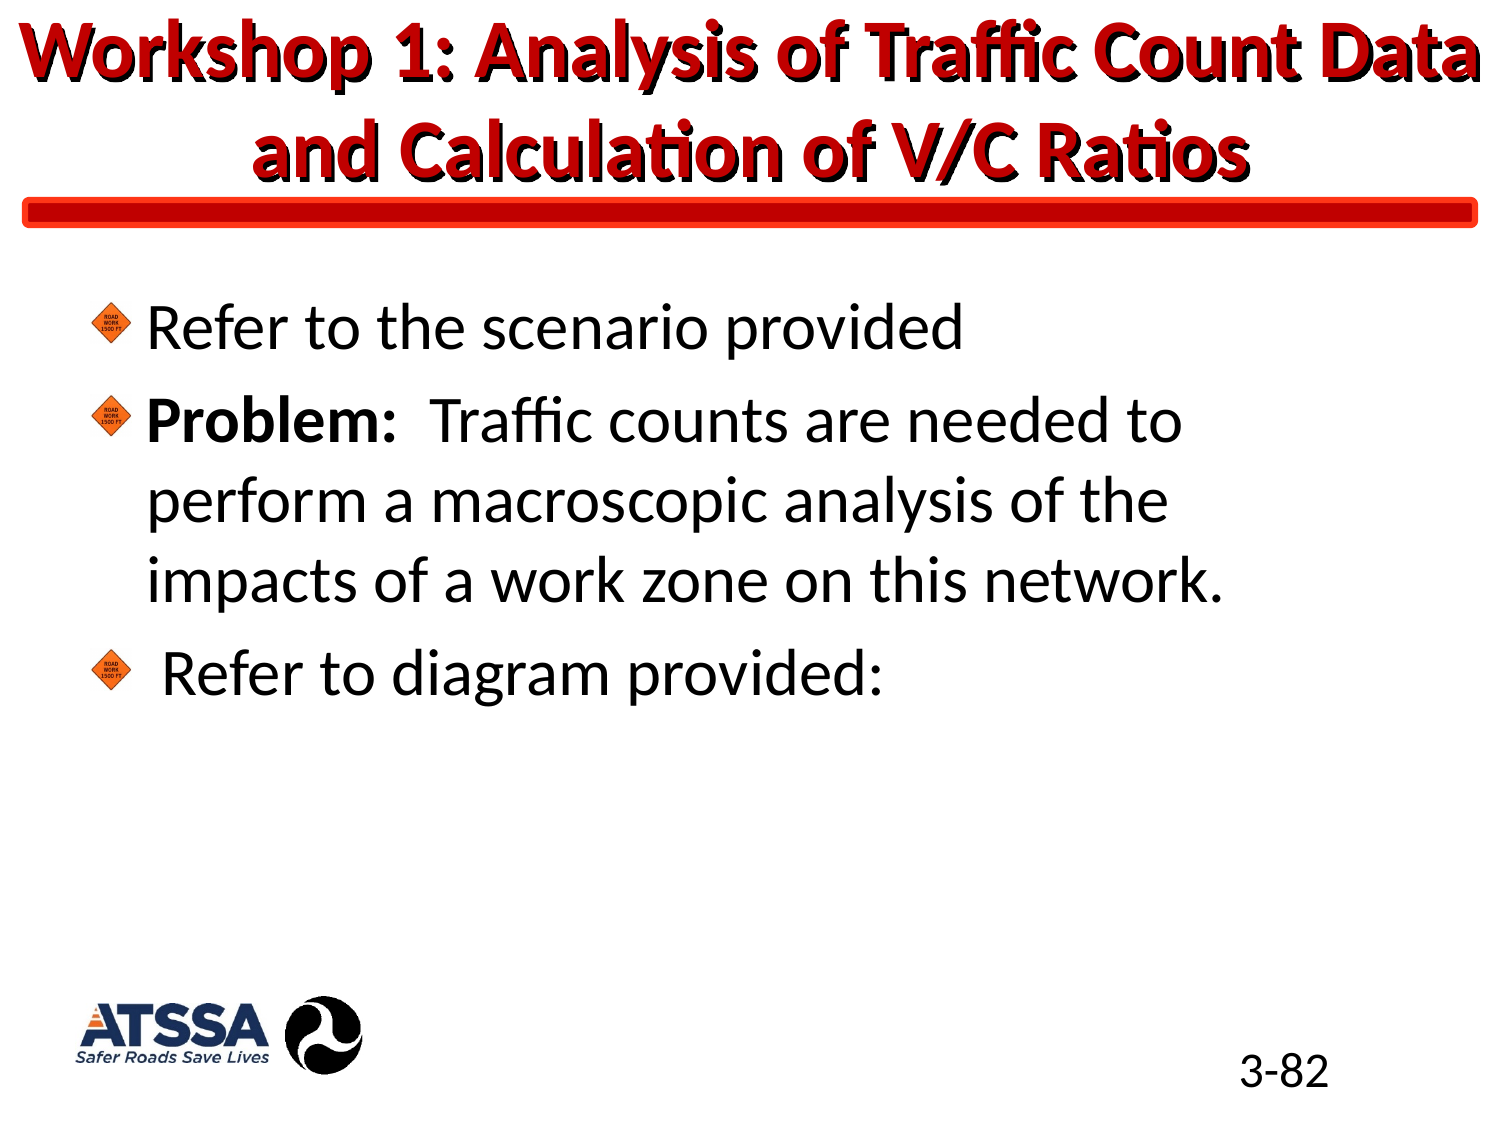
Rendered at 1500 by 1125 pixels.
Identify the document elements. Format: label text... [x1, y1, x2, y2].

picture [276, 989, 370, 1077]
picture [90, 394, 132, 437]
picture [90, 301, 132, 344]
list Refer to the scenario provided Problem: Traffic counts are needed to perform a macroscopic analysis of the impacts of a work zone on this network. Refer to diagram provided: [74, 274, 1401, 988]
picture [90, 648, 132, 691]
title Workshop 1: Analysis of Traffic Count Data and Calculation of V/C Ratios [0, 0, 1500, 188]
picture [75, 1003, 269, 1063]
